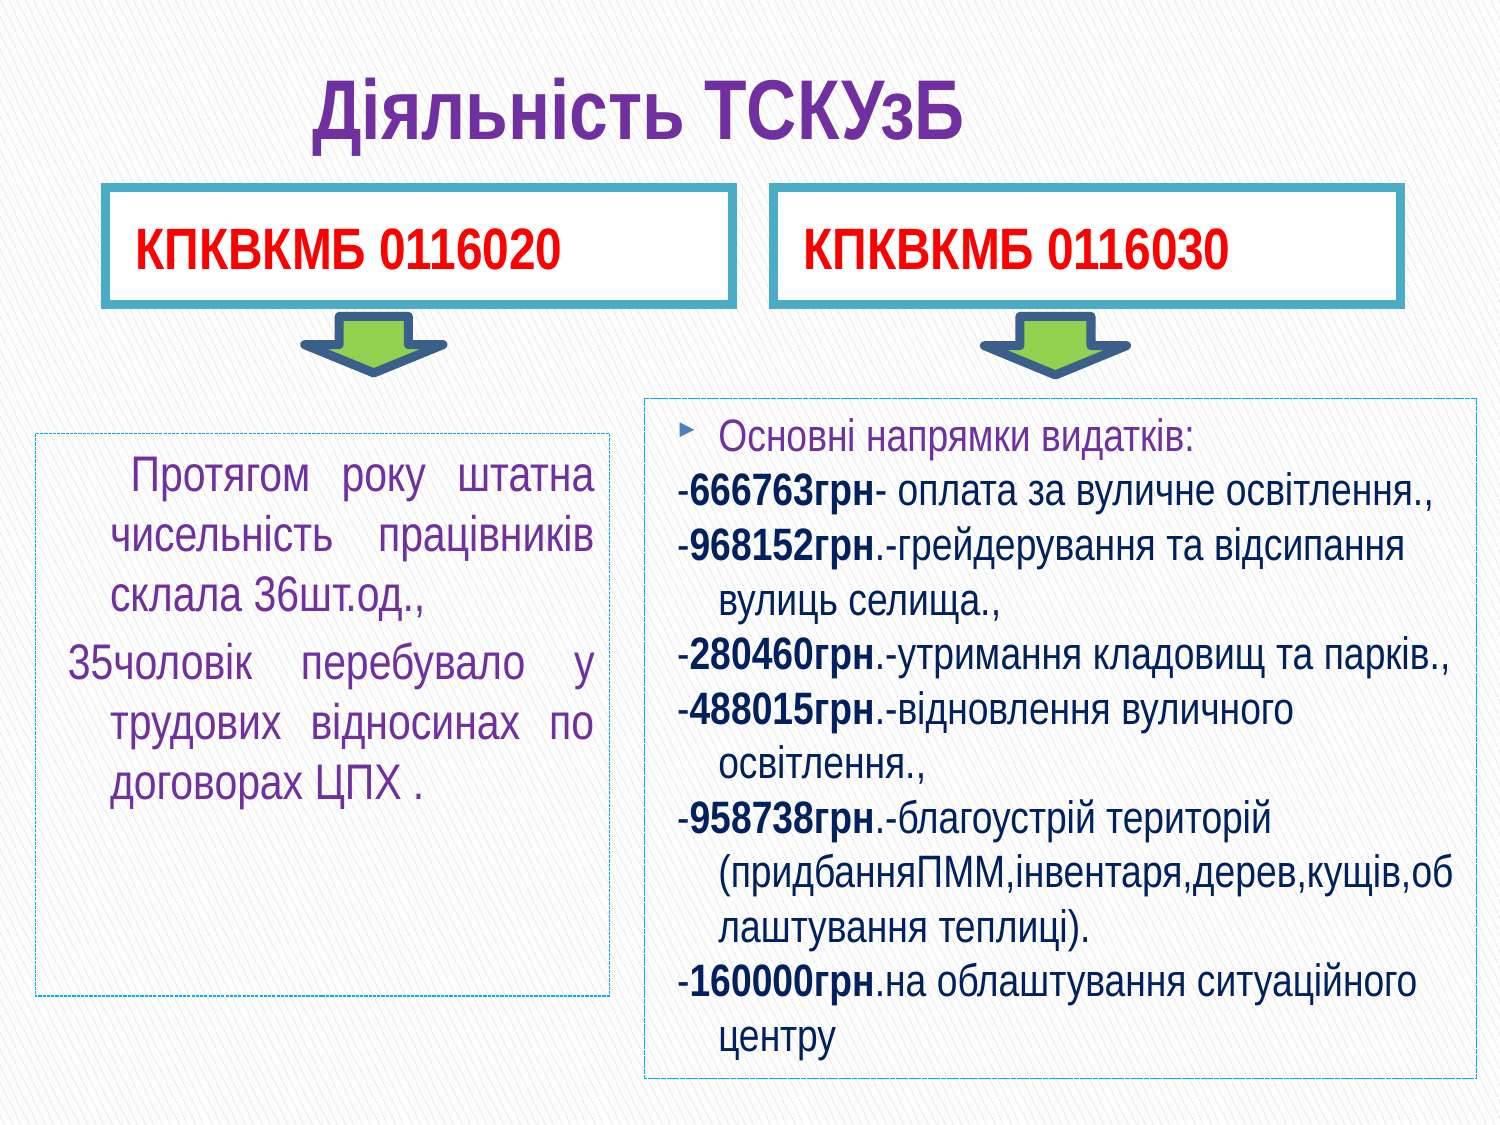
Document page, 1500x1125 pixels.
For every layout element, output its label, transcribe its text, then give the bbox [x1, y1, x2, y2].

list КПКВКМБ 0116020 [101, 183, 737, 309]
text_box [300, 311, 448, 378]
list КПКВКМБ 0116030 [769, 183, 1405, 309]
title Діяльність ТСКУзБ [70, 46, 1421, 164]
list Протягом року штатна чисельність працівників склала 36шт.од., 35чоловік перебувало у трудових відносинах по договорах ЦПХ . [35, 433, 610, 997]
text_box [979, 311, 1131, 380]
list Основні напрямки видатків: -666763грн- оплата за вуличне освітлення., -968152грн.-грейдерування та відсипання вулиць селища., -280460грн.-утримання кладовищ та парків., -488015грн.-відновлення вуличного освітлення., -958738грн.-благоустрій територій (придбанняПММ,інвентаря,дерев,кущів,облаштування теплиці). -160000грн.на облаштування ситуаційного центру [644, 398, 1477, 1079]
